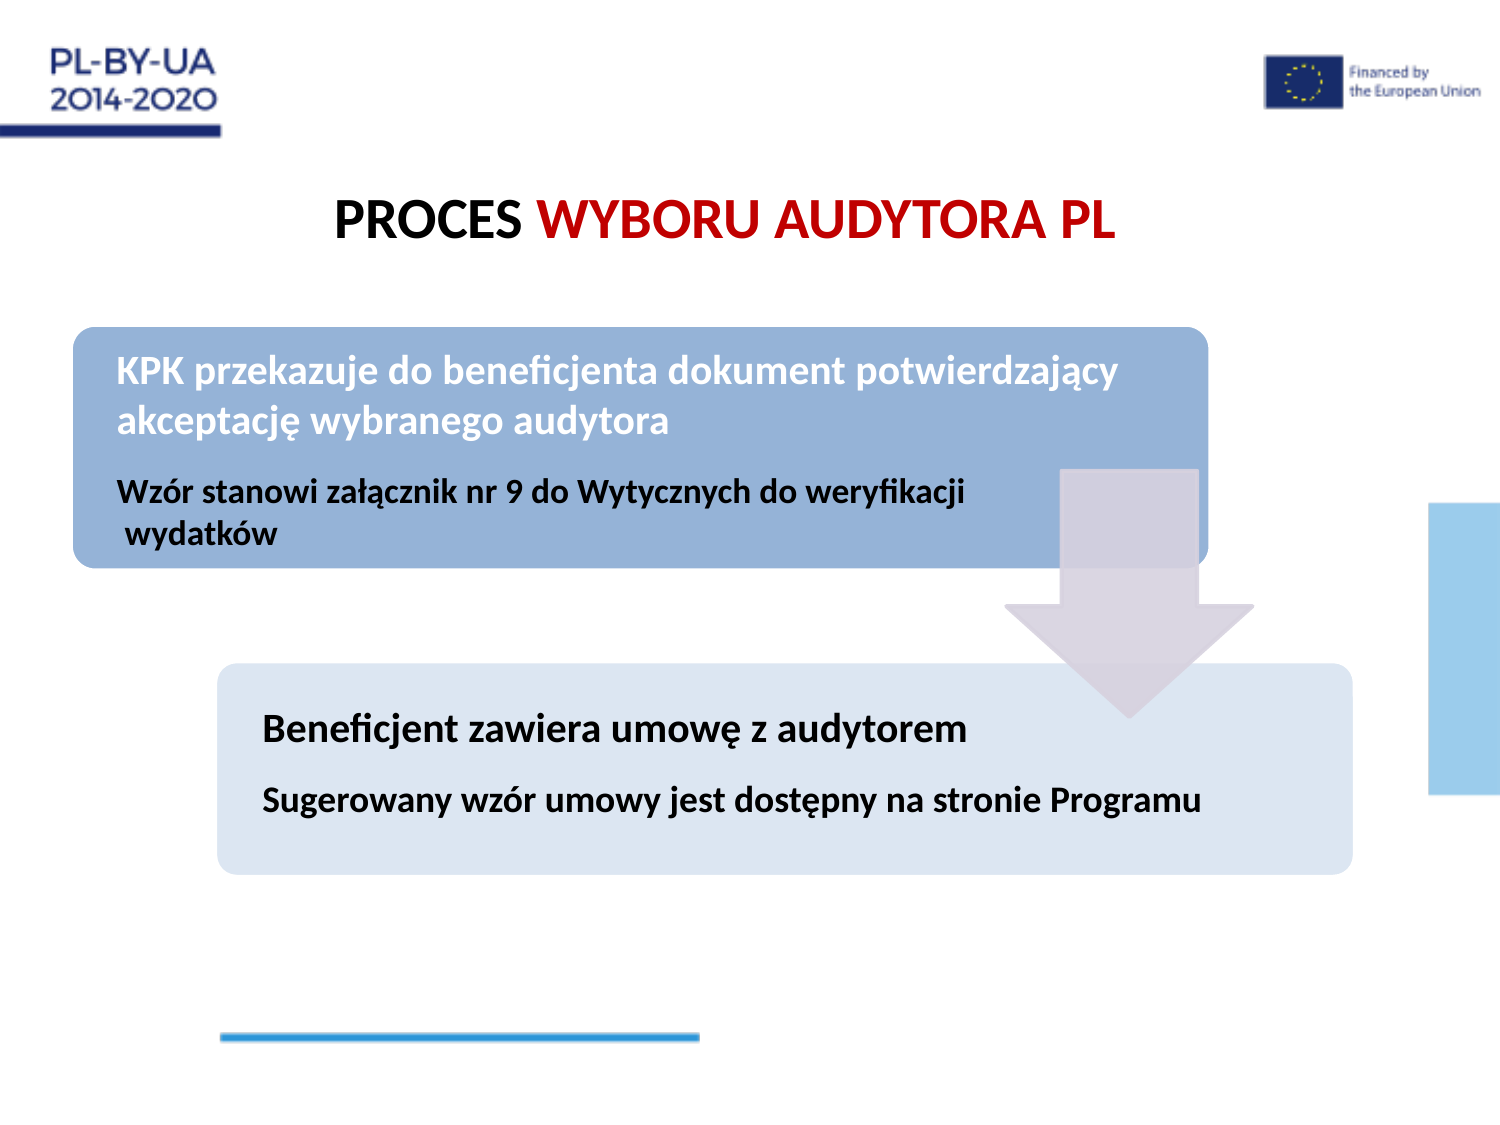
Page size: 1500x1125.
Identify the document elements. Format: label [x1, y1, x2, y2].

text_box [70, 258, 1412, 1100]
picture [0, 0, 1500, 1125]
